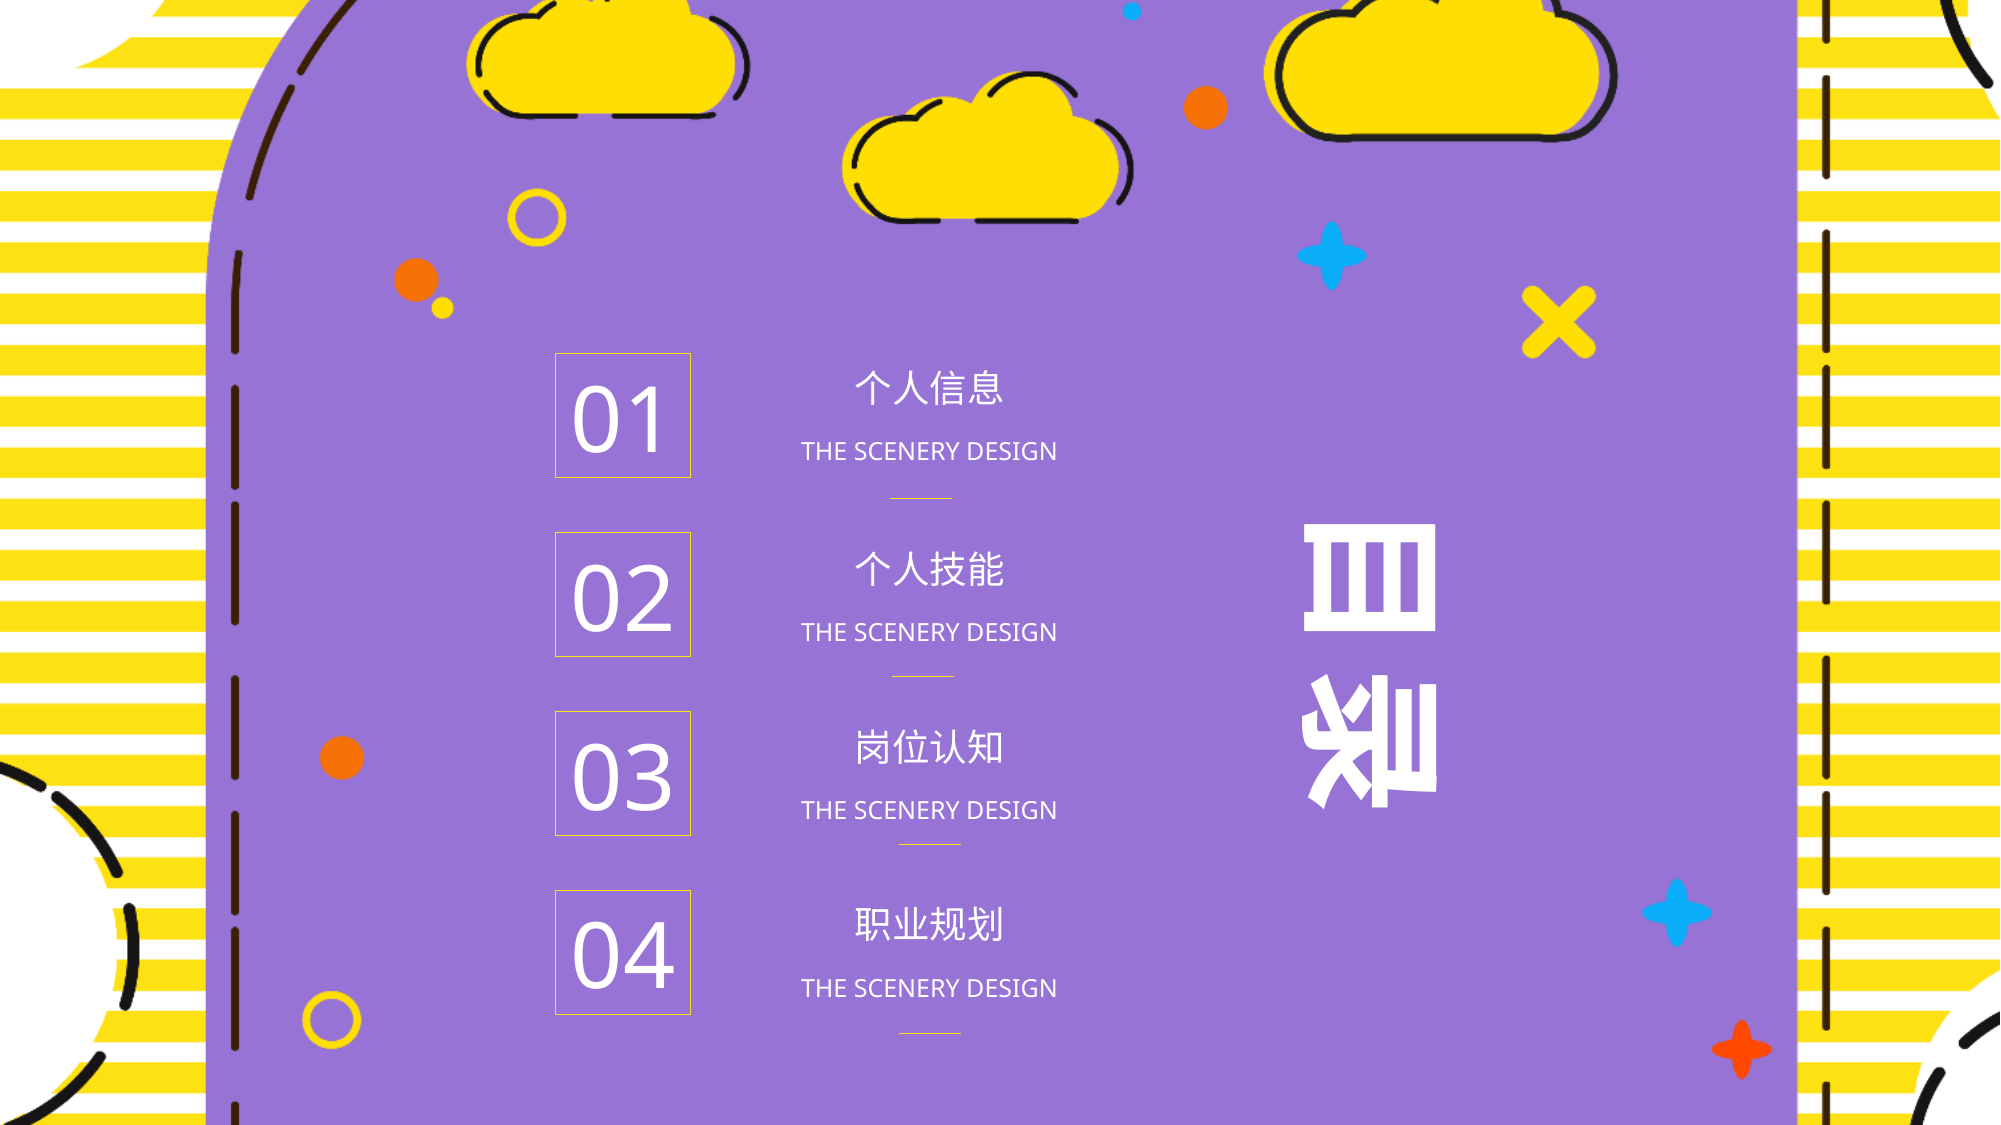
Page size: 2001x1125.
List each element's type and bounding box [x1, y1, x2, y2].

picture [0, 0, 2000, 1125]
text_box [556, 883, 1087, 1034]
text_box [556, 527, 1087, 677]
text_box [556, 705, 1087, 845]
text_box [556, 346, 1087, 499]
